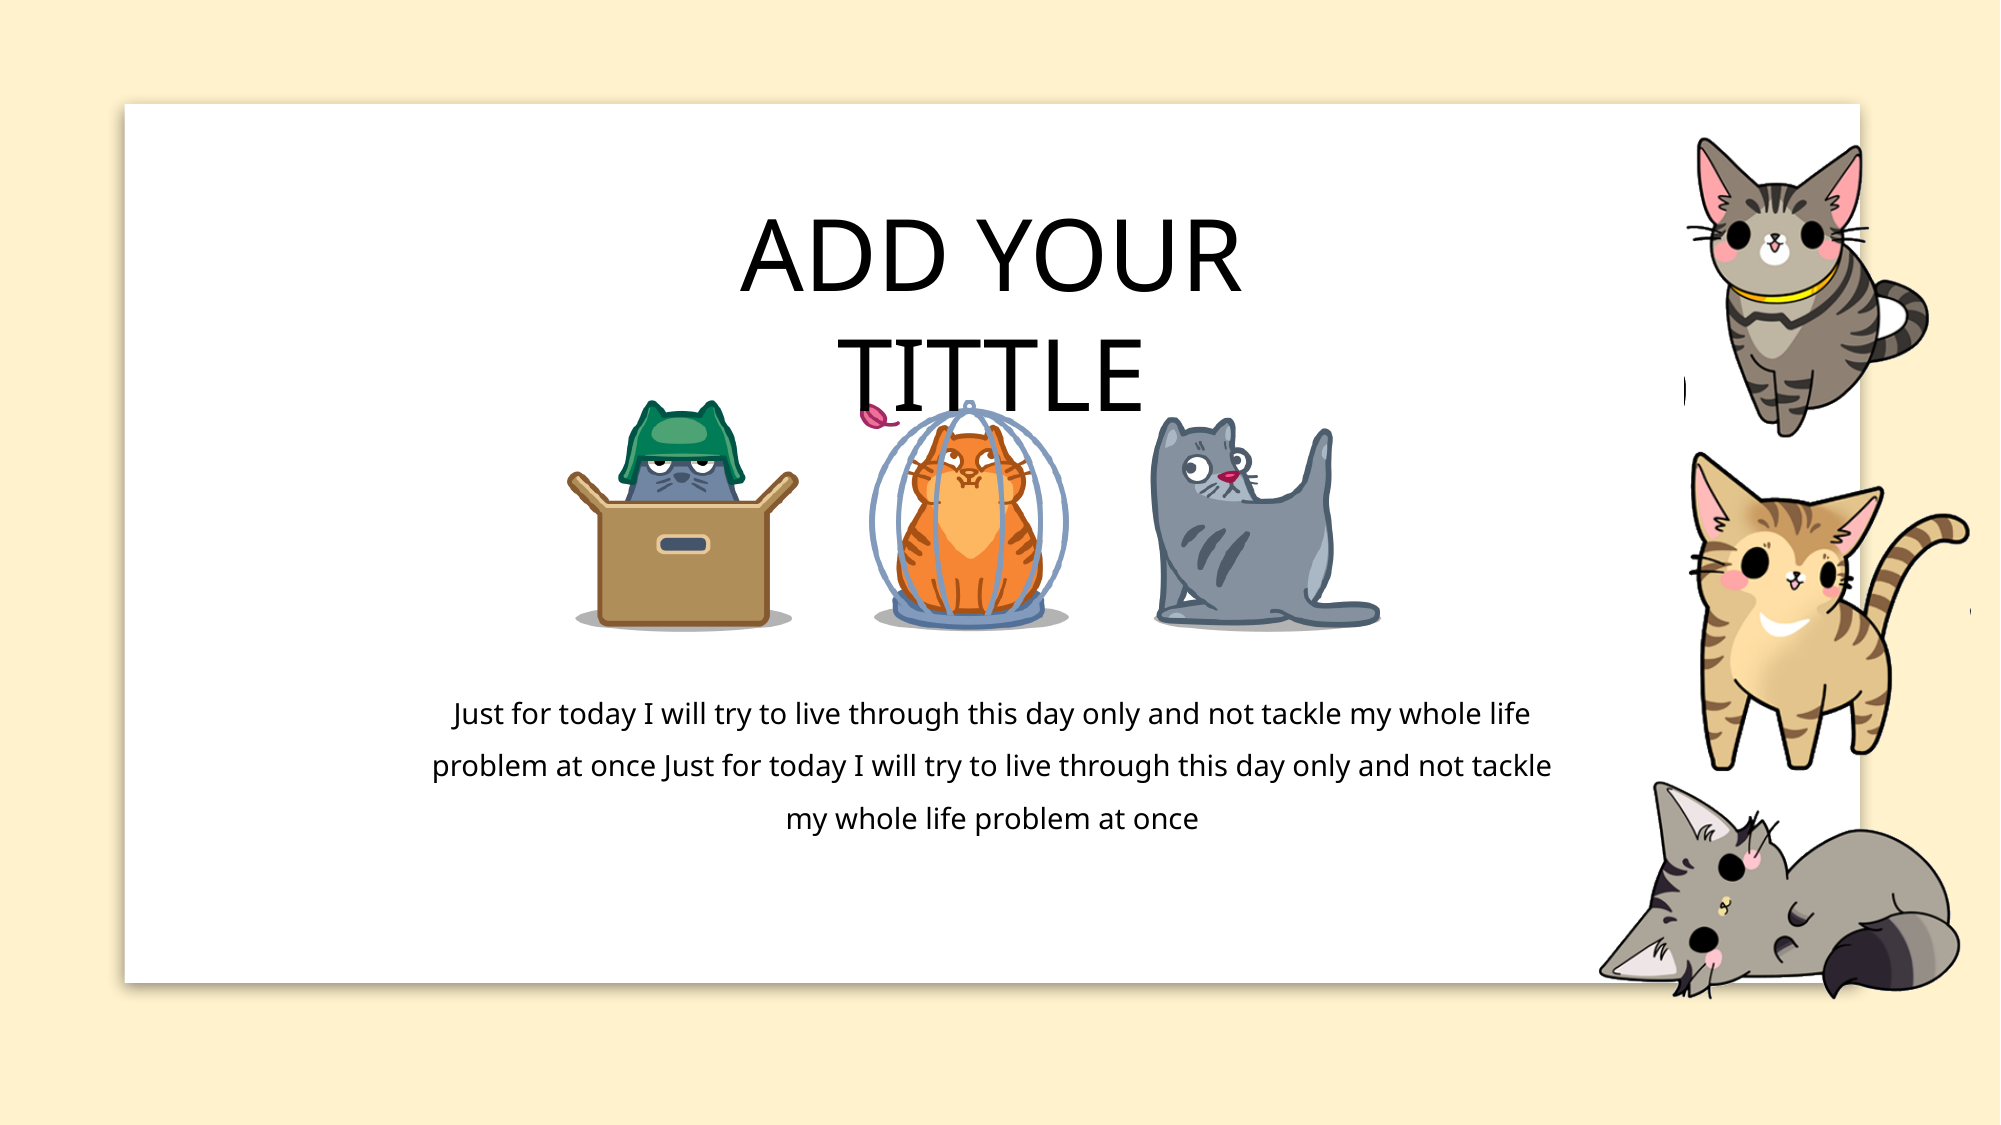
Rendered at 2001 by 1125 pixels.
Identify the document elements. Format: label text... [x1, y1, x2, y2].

text_box [124, 103, 1861, 984]
text_box ADD YOUR TITTLE [621, 184, 1364, 379]
picture [522, 379, 1428, 671]
picture [1580, 111, 1971, 1009]
text_box Just for today I will try to live through this day only and not tackle my whole life problem at once Just for today I will try to live through this day only and not tackle my whole life problem at once [412, 670, 1573, 843]
